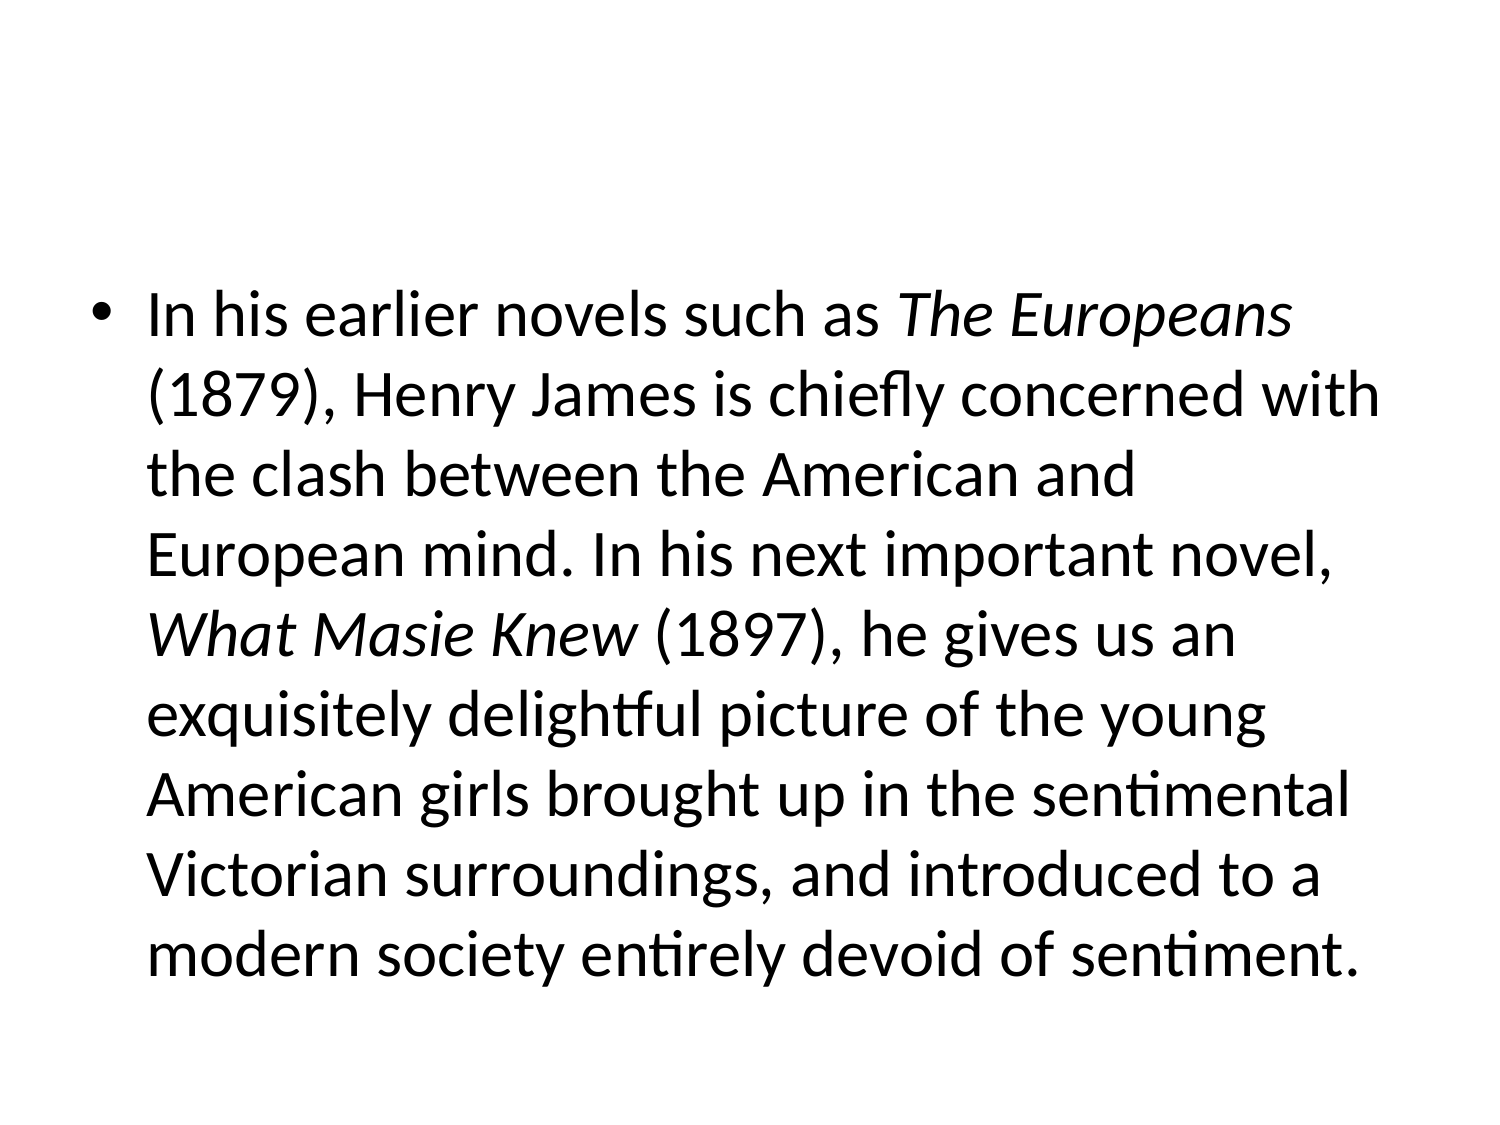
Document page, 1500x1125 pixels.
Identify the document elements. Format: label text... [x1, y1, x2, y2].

list In his earlier novels such as The Europeans (1879), Henry James is chiefly concerned with the clash between the American and European mind. In his next important novel, What Masie Knew (1897), he gives us an exquisitely delightful picture of the young American girls brought up in the sentimental Victorian surroundings, and introduced to a modern society entirely devoid of sentiment. [75, 262, 1425, 1005]
